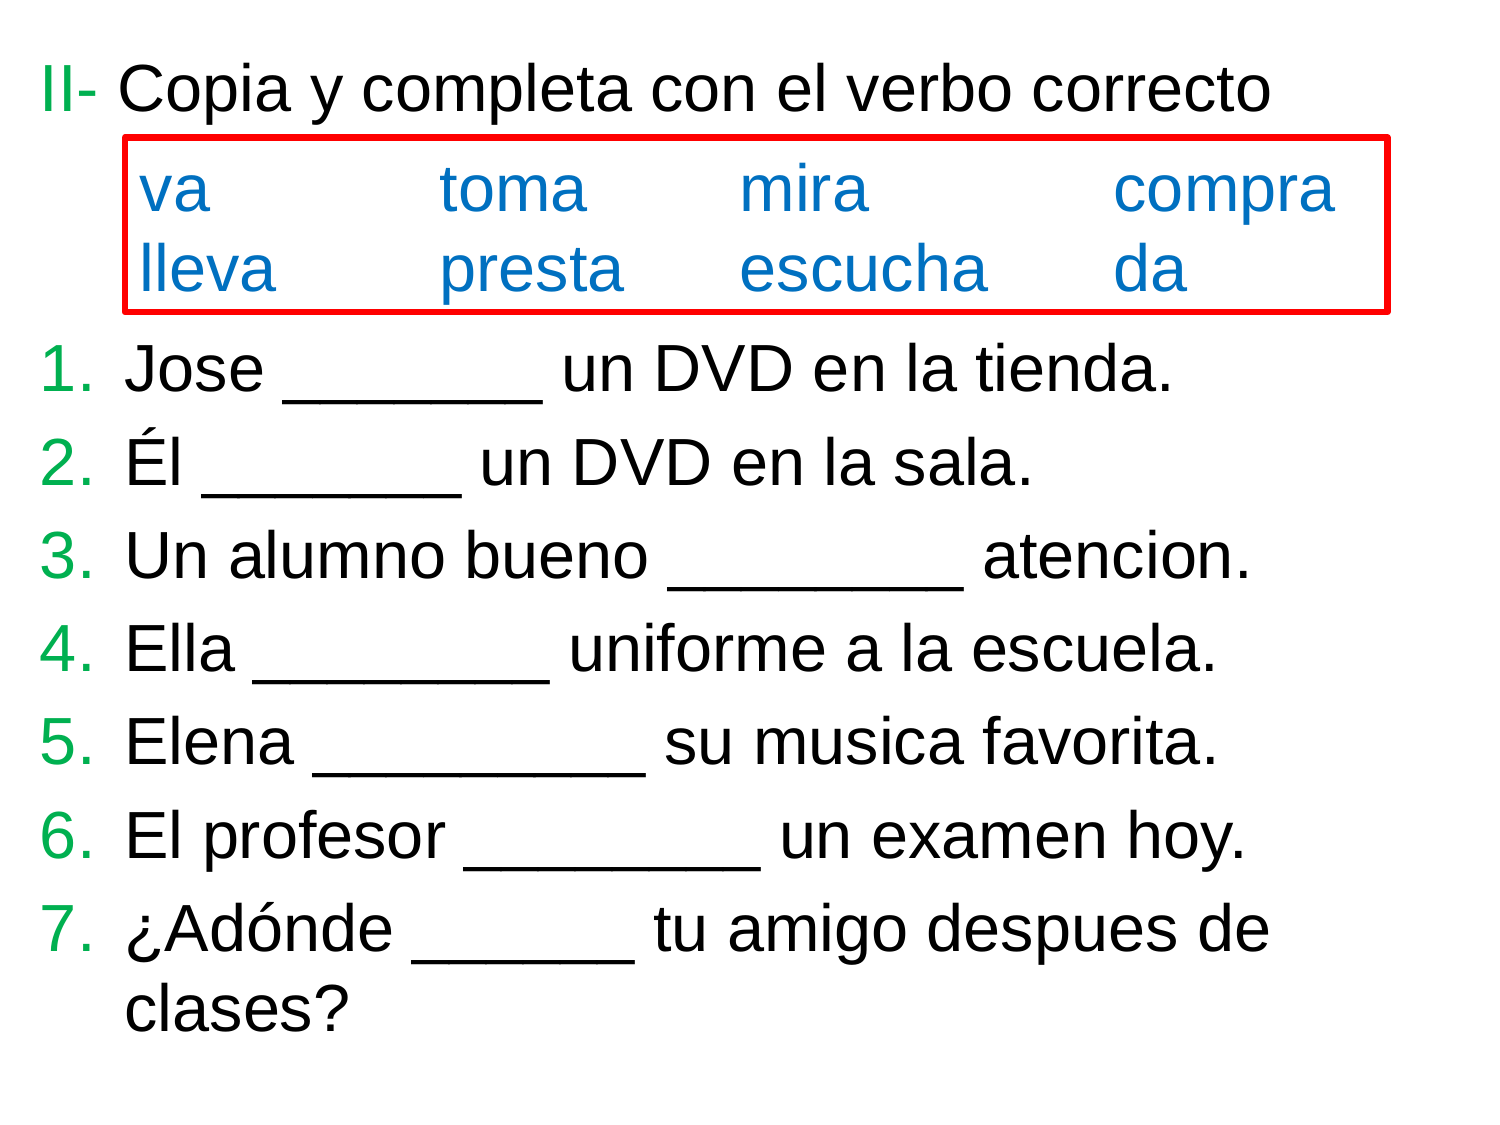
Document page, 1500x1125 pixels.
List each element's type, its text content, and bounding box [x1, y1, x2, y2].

list II- Copia y completa con el verbo correcto Jose _______ un DVD en la tienda. Él _______ un DVD en la sala. Un alumno bueno ________ atencion. Ella ________ uniforme a la escuela. Elena _________ su musica favorita. El profesor ________ un examen hoy. ¿Adónde ______ tu amigo despues de clases? [24, 37, 1438, 1088]
text_box va toma mira compra lleva presta escucha da [124, 137, 1388, 313]
